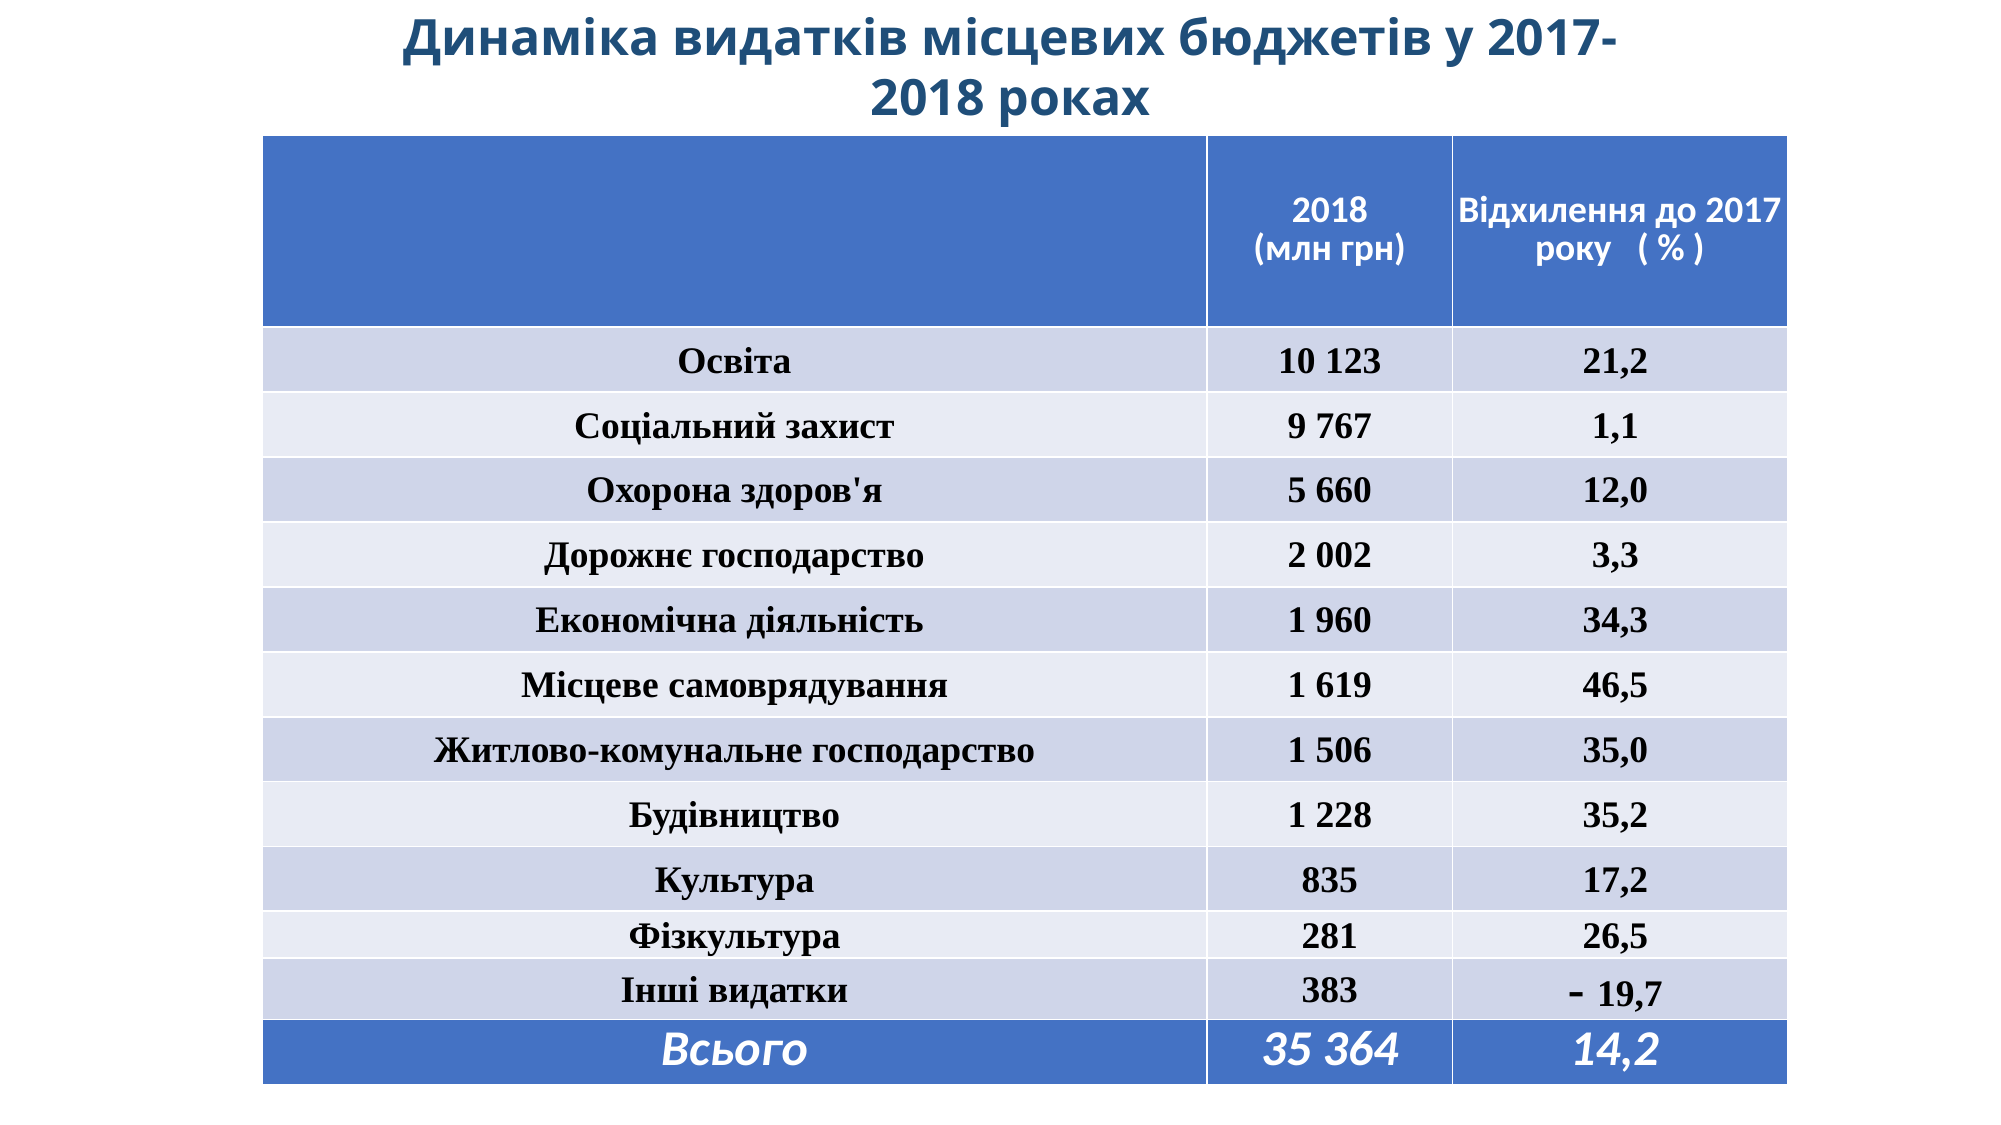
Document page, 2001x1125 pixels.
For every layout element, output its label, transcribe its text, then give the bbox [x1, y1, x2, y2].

table_cell Місцеве самоврядування [263, 653, 1206, 716]
table_cell 2 002 [1208, 523, 1452, 586]
table_cell 1 960 [1208, 588, 1452, 651]
table_cell 35 364 [1208, 1020, 1452, 1084]
table_header [263, 136, 1206, 326]
table_cell 9 767 [1208, 393, 1452, 456]
table_cell Культура [263, 847, 1206, 910]
table_cell 34,3 [1453, 588, 1787, 651]
table_cell 281 [1208, 912, 1452, 957]
table_cell 35,2 [1453, 782, 1787, 846]
table_cell 3,3 [1453, 523, 1787, 586]
table_cell 14,2 [1453, 1020, 1787, 1084]
table_cell 835 [1208, 847, 1452, 910]
table_header Відхилення до 2017 року ( % ) [1453, 136, 1787, 326]
table_cell 1 506 [1208, 718, 1452, 781]
table_cell 21,2 [1453, 328, 1787, 391]
table_cell Дорожнє господарство [263, 523, 1206, 586]
table_cell 5 660 [1208, 458, 1452, 521]
table_cell Всього [263, 1020, 1206, 1084]
table_cell 12,0 [1453, 458, 1787, 521]
table_cell Житлово-комунальне господарство [263, 718, 1206, 781]
table_cell 35,0 [1453, 718, 1787, 781]
text_box Динаміка видатків місцевих бюджетів у 2017-2018 роках за функціональною ознакою [347, 0, 1675, 134]
table_cell Інші видатки [263, 959, 1206, 1019]
table_cell Економічна діяльність [263, 588, 1206, 651]
table_cell - 19,7 [1453, 959, 1787, 1019]
table_header 2018 (млн грн) [1208, 136, 1452, 326]
table_cell 46,5 [1453, 653, 1787, 716]
table_cell 1 228 [1208, 782, 1452, 846]
table_cell 10 123 [1208, 328, 1452, 391]
table_cell Будівництво [263, 782, 1206, 846]
table_cell 17,2 [1453, 847, 1787, 910]
table_cell Фізкультура [263, 912, 1206, 957]
table_cell 1,1 [1453, 393, 1787, 456]
table_cell 383 [1208, 959, 1452, 1019]
table_cell Охорона здоров'я [263, 458, 1206, 521]
table_cell Освіта [263, 328, 1206, 391]
table_cell Соціальний захист [263, 393, 1206, 456]
table_cell 26,5 [1453, 912, 1787, 957]
table_cell 1 619 [1208, 653, 1452, 716]
